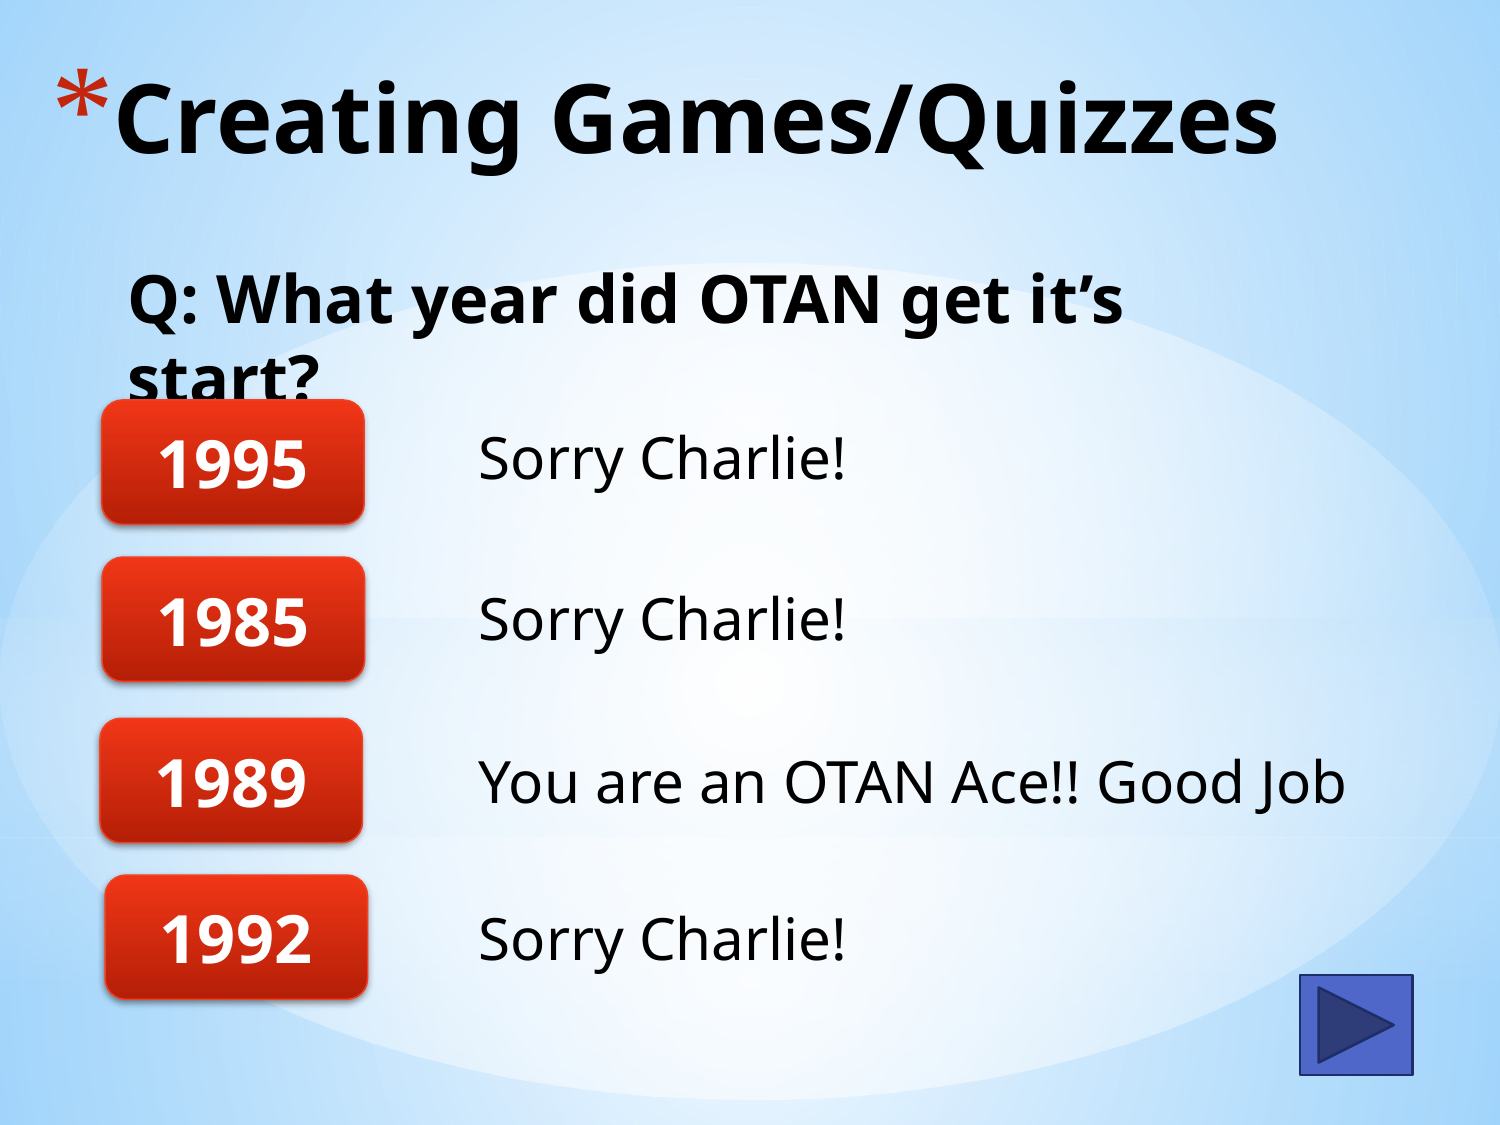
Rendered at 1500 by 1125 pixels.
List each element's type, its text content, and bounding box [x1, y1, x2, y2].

text_box Sorry Charlie! [464, 575, 1240, 660]
text_box Q: What year did OTAN get it’s start? [112, 249, 1350, 425]
text_box Sorry Charlie! [464, 894, 1240, 980]
text_box 1989 [99, 717, 364, 844]
text_box 1985 [101, 556, 366, 683]
text_box 1992 [104, 874, 369, 1001]
text_box [1299, 974, 1414, 1076]
text_box 1995 [100, 399, 365, 526]
text_box Sorry Charlie! [464, 414, 1240, 499]
text_box You are an OTAN Ace!! Good Job [464, 737, 1365, 823]
title Creating Games/Quizzes [37, 50, 1463, 238]
